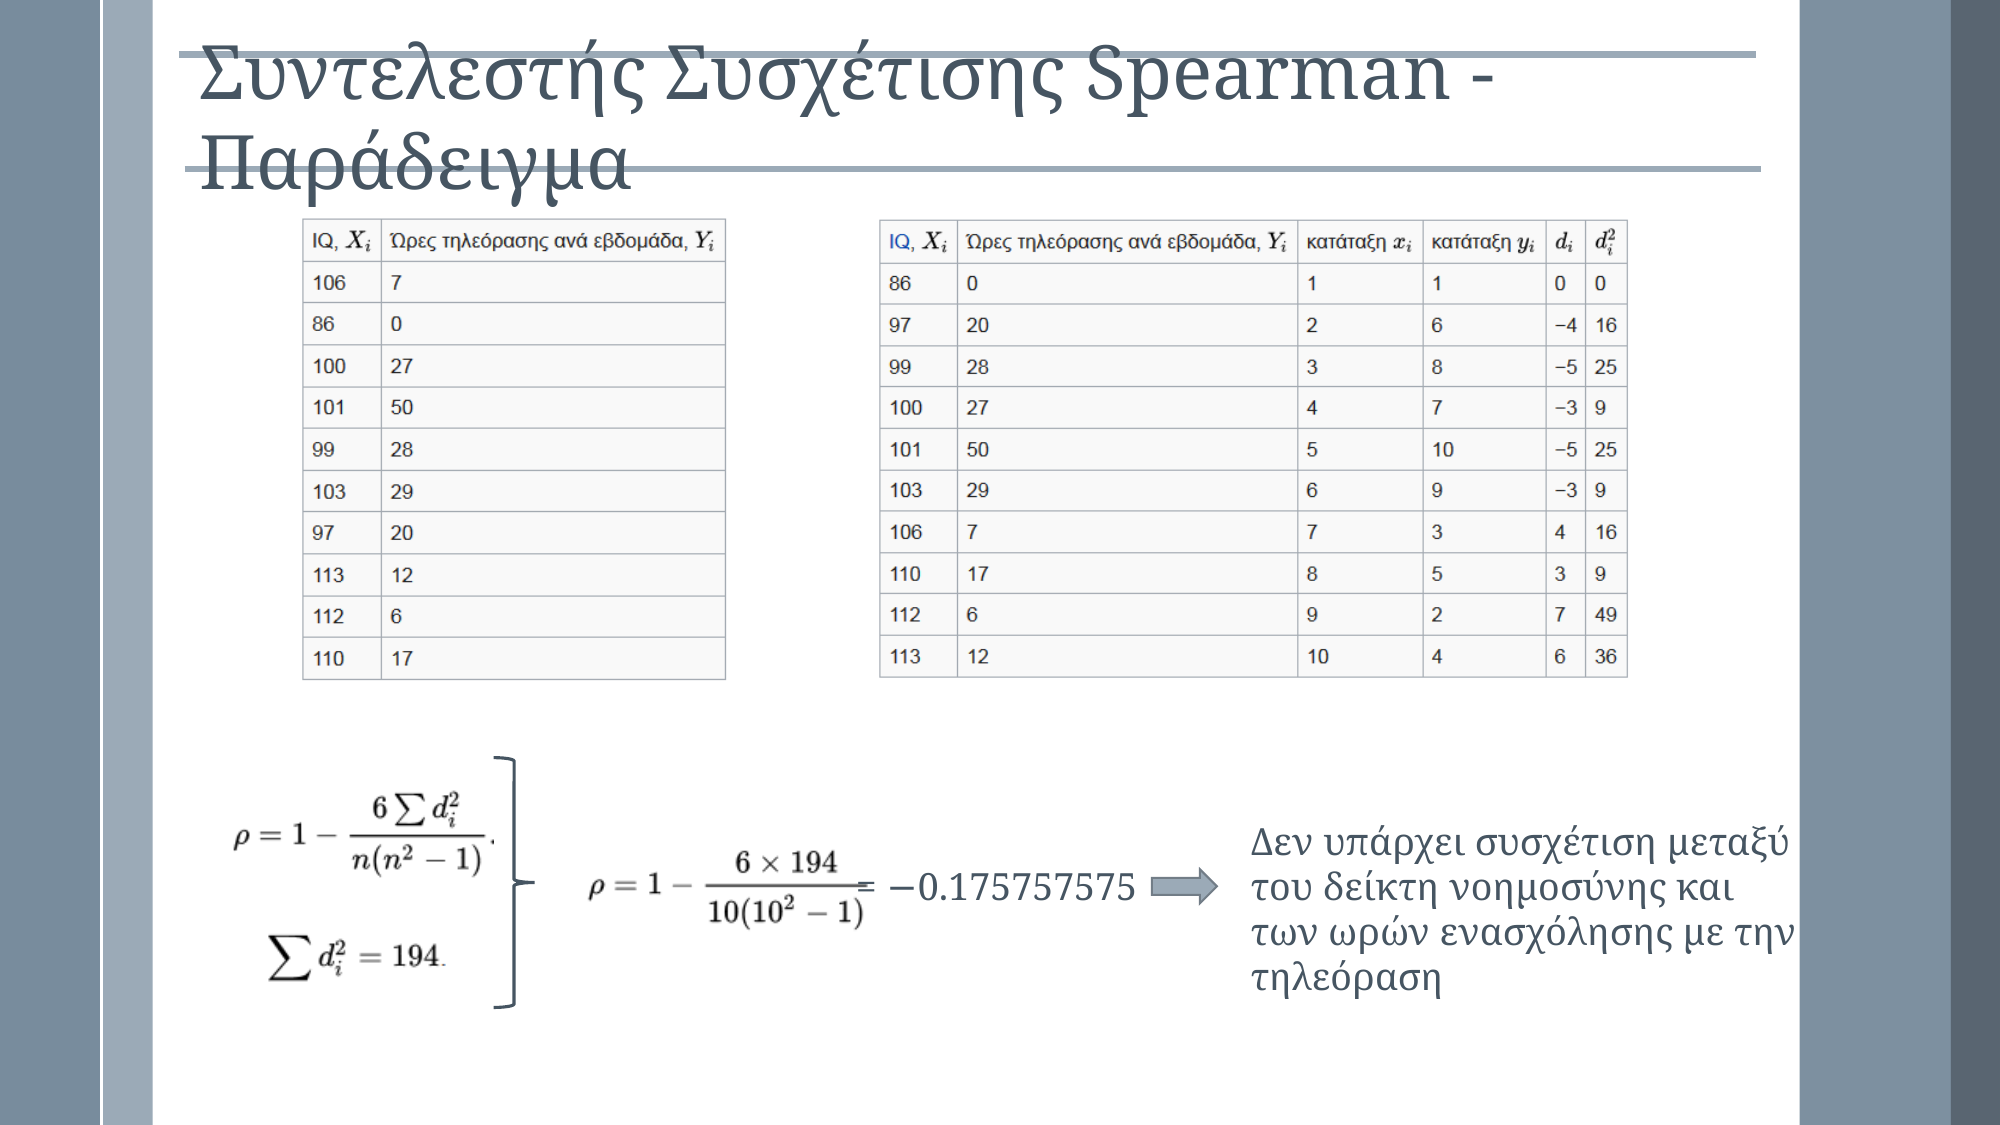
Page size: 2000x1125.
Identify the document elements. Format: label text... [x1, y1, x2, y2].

text_box Δεν υπάρχει συσχέτιση μεταξύ του δείκτη νοημοσύνης και των ωρών ενασχόλησης με την τηλεόραση [1235, 810, 1823, 1006]
picture [264, 920, 449, 993]
text_box [493, 756, 535, 1010]
picture [220, 783, 494, 898]
text_box Συντελεστής Συσχέτισης Spearman - Παράδειγμα [184, 55, 1756, 168]
picture [571, 837, 879, 947]
text_box [1150, 866, 1219, 906]
picture [877, 215, 1635, 685]
text_box Συντελεστής Συσχέτισης Spearman - Παράδειγμα [184, 169, 1756, 212]
text_box = −0.175757575 [879, 855, 1153, 916]
picture [300, 215, 731, 685]
text_box Συντελεστής Συσχέτισης Spearman - Παράδειγμα [184, 17, 1756, 54]
